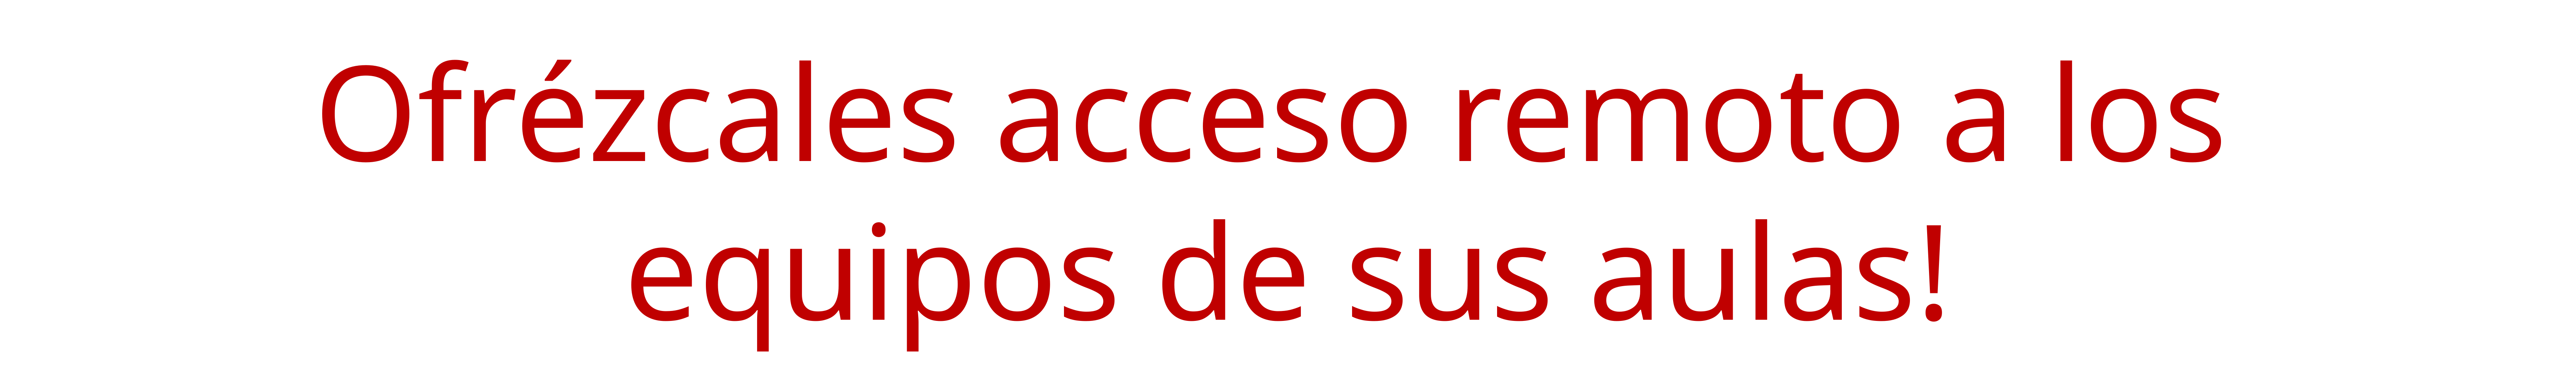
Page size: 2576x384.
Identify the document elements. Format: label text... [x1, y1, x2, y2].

text_box Ofrézcales acceso remoto a los equipos de sus aulas! [0, 26, 2576, 350]
